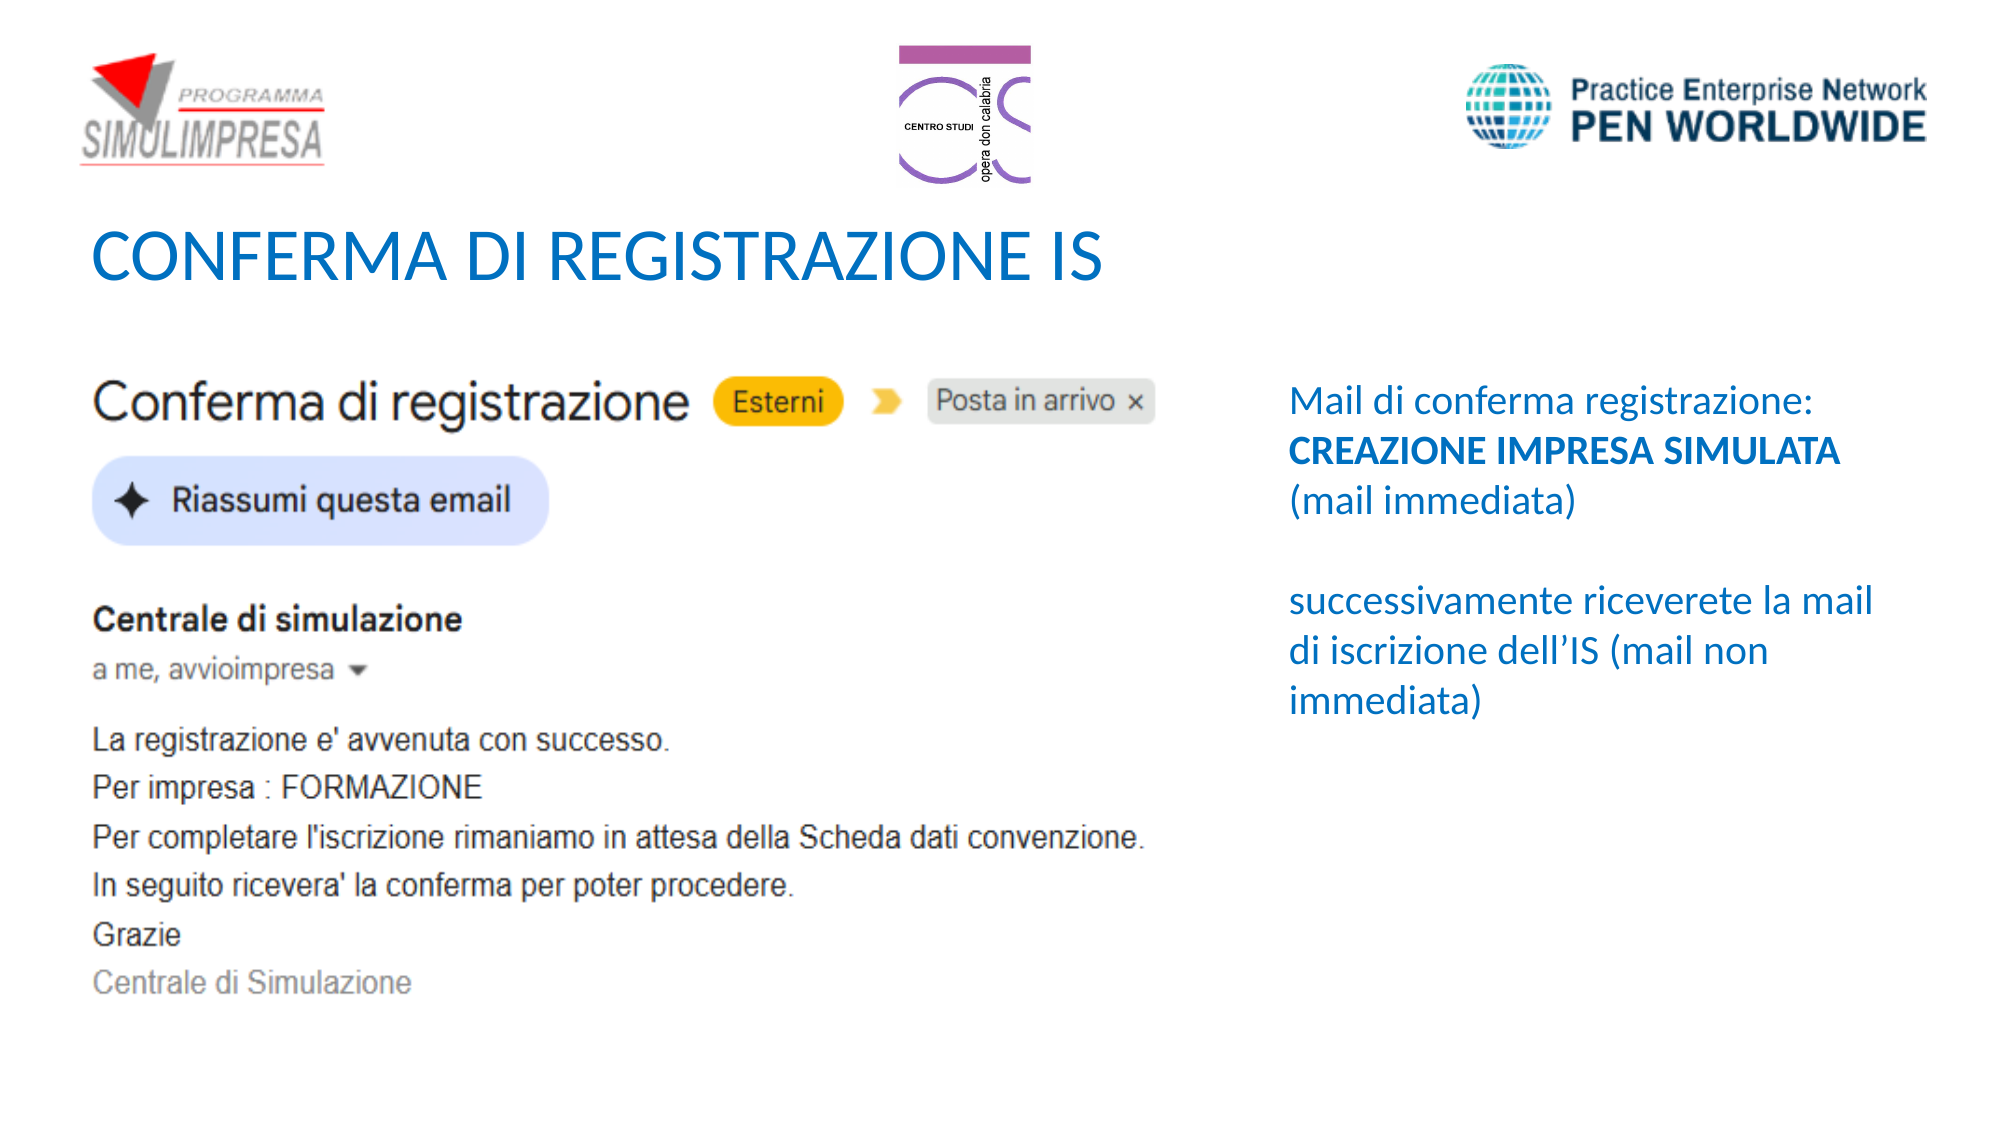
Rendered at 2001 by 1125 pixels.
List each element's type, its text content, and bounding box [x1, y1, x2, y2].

picture [1466, 64, 1927, 149]
picture [896, 42, 1034, 188]
subtitle CONFERMA DI REGISTRAZIONE IS [76, 208, 1889, 326]
picture [76, 50, 336, 168]
picture [59, 342, 1276, 1040]
text_box Mail di conferma registrazione: CREAZIONE IMPRESA SIMULATA (mail immediata) successivamente riceverete la mail di iscrizione dell’IS (mail non immediata) [1288, 372, 1907, 824]
